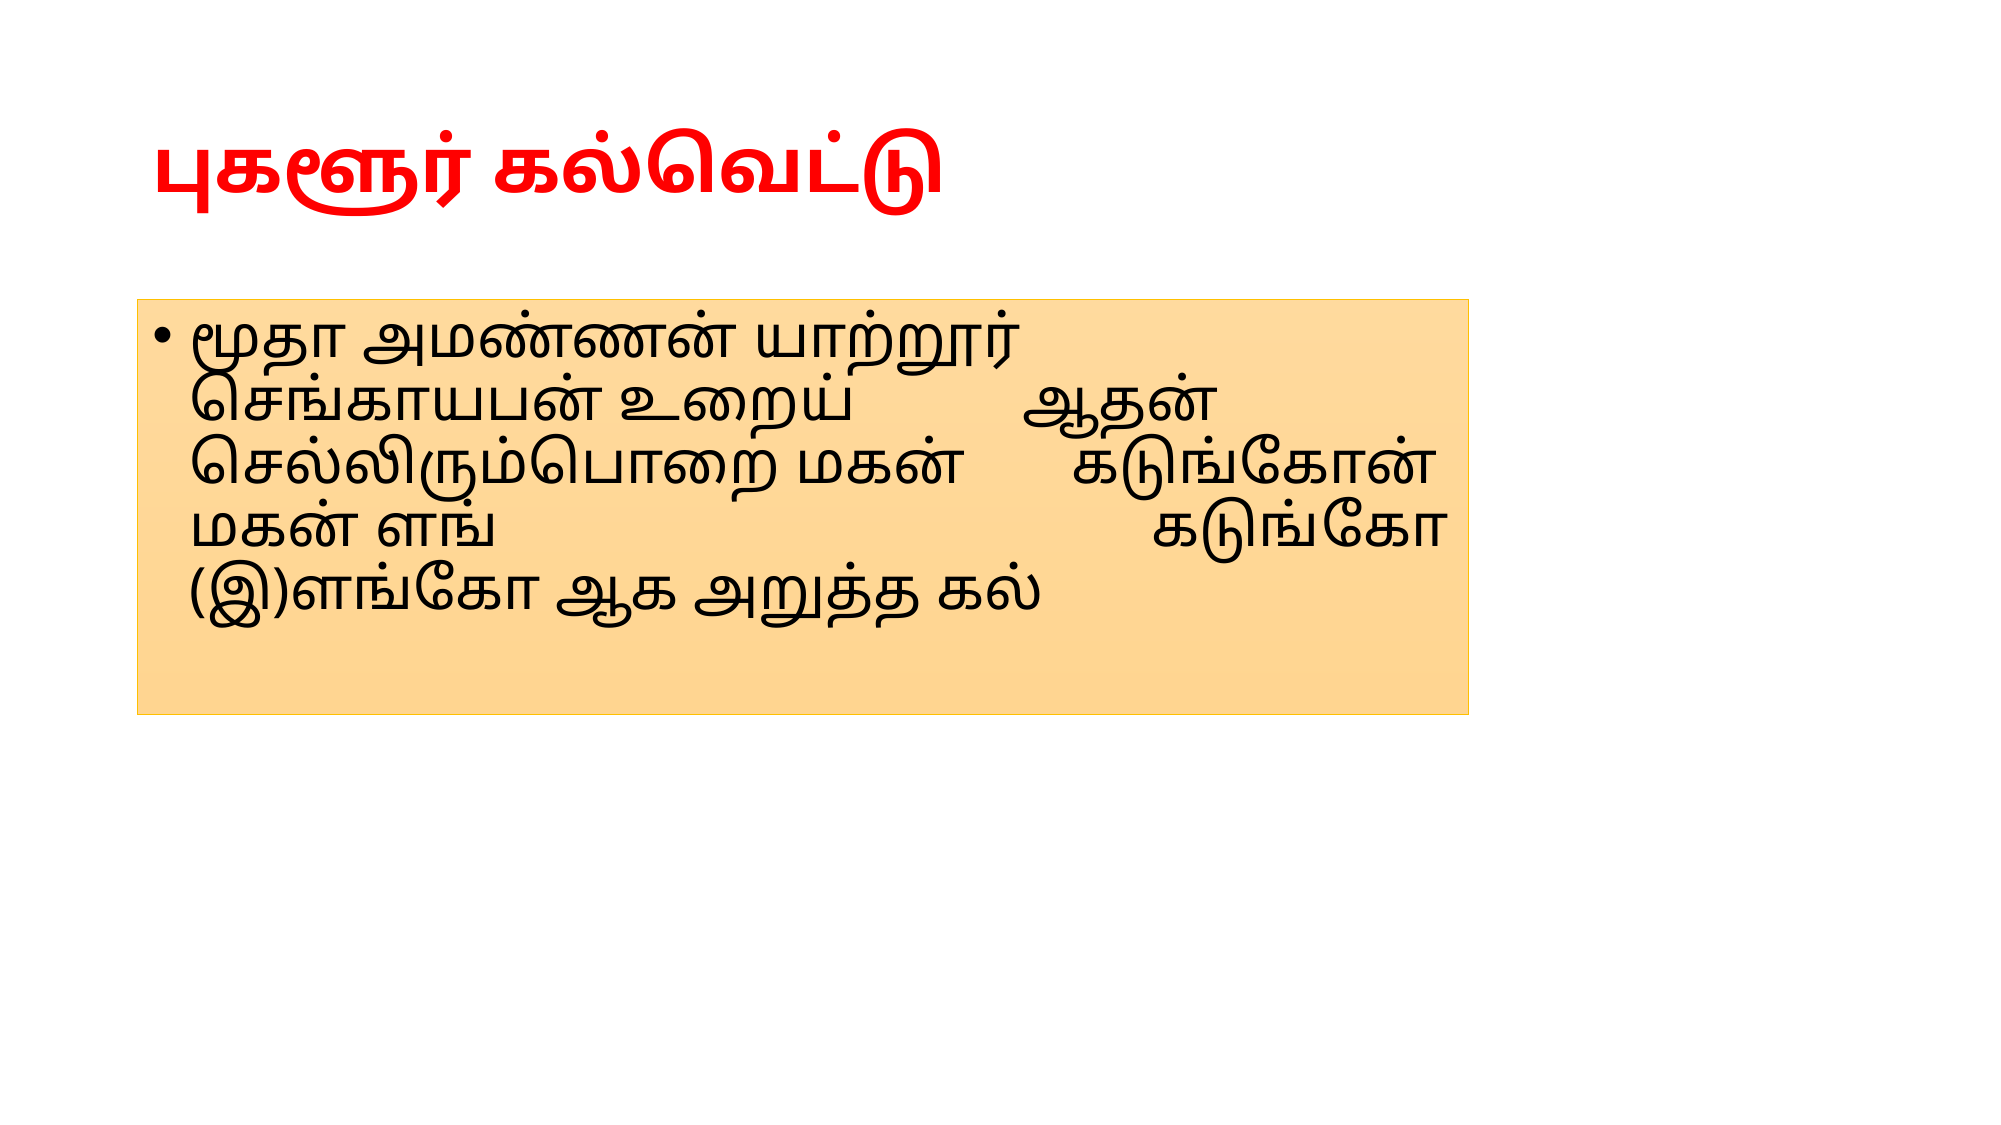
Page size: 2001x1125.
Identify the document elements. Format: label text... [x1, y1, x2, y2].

list மூதா அமண்ணன் யாற்றூர் செங்காயபன் உறைய் ஆதன் செல்லிரும்பொறை மகன் கடுங்கோன் மகன் ளங் கடுங்கோ (இ)ளங்கோ ஆக அறுத்த கல் [137, 299, 1469, 715]
title புகளூர் கல்வெட்டு [137, 59, 1863, 278]
